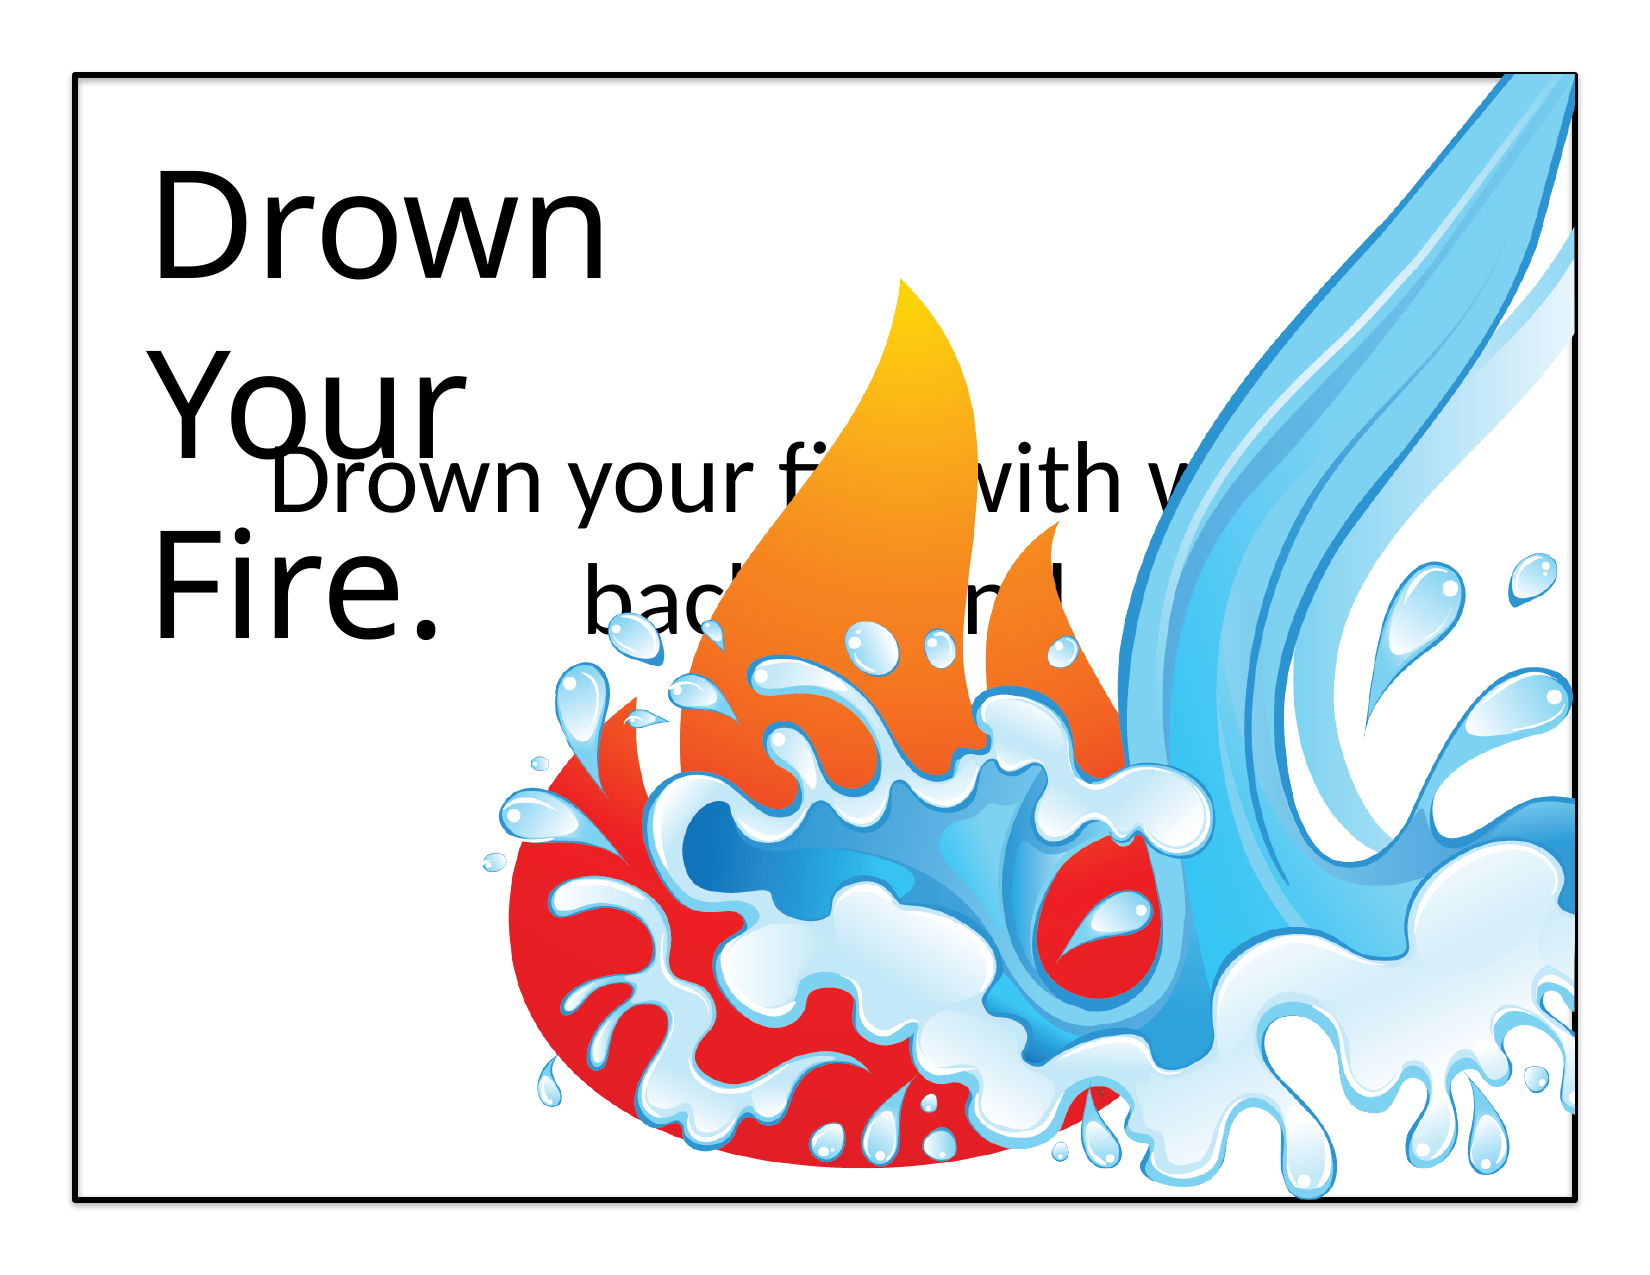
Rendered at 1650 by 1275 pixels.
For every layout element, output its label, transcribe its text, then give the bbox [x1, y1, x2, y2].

picture [479, 74, 1576, 1201]
text_box Drown Your Fire. [146, 128, 474, 849]
text_box [74, 74, 478, 1201]
